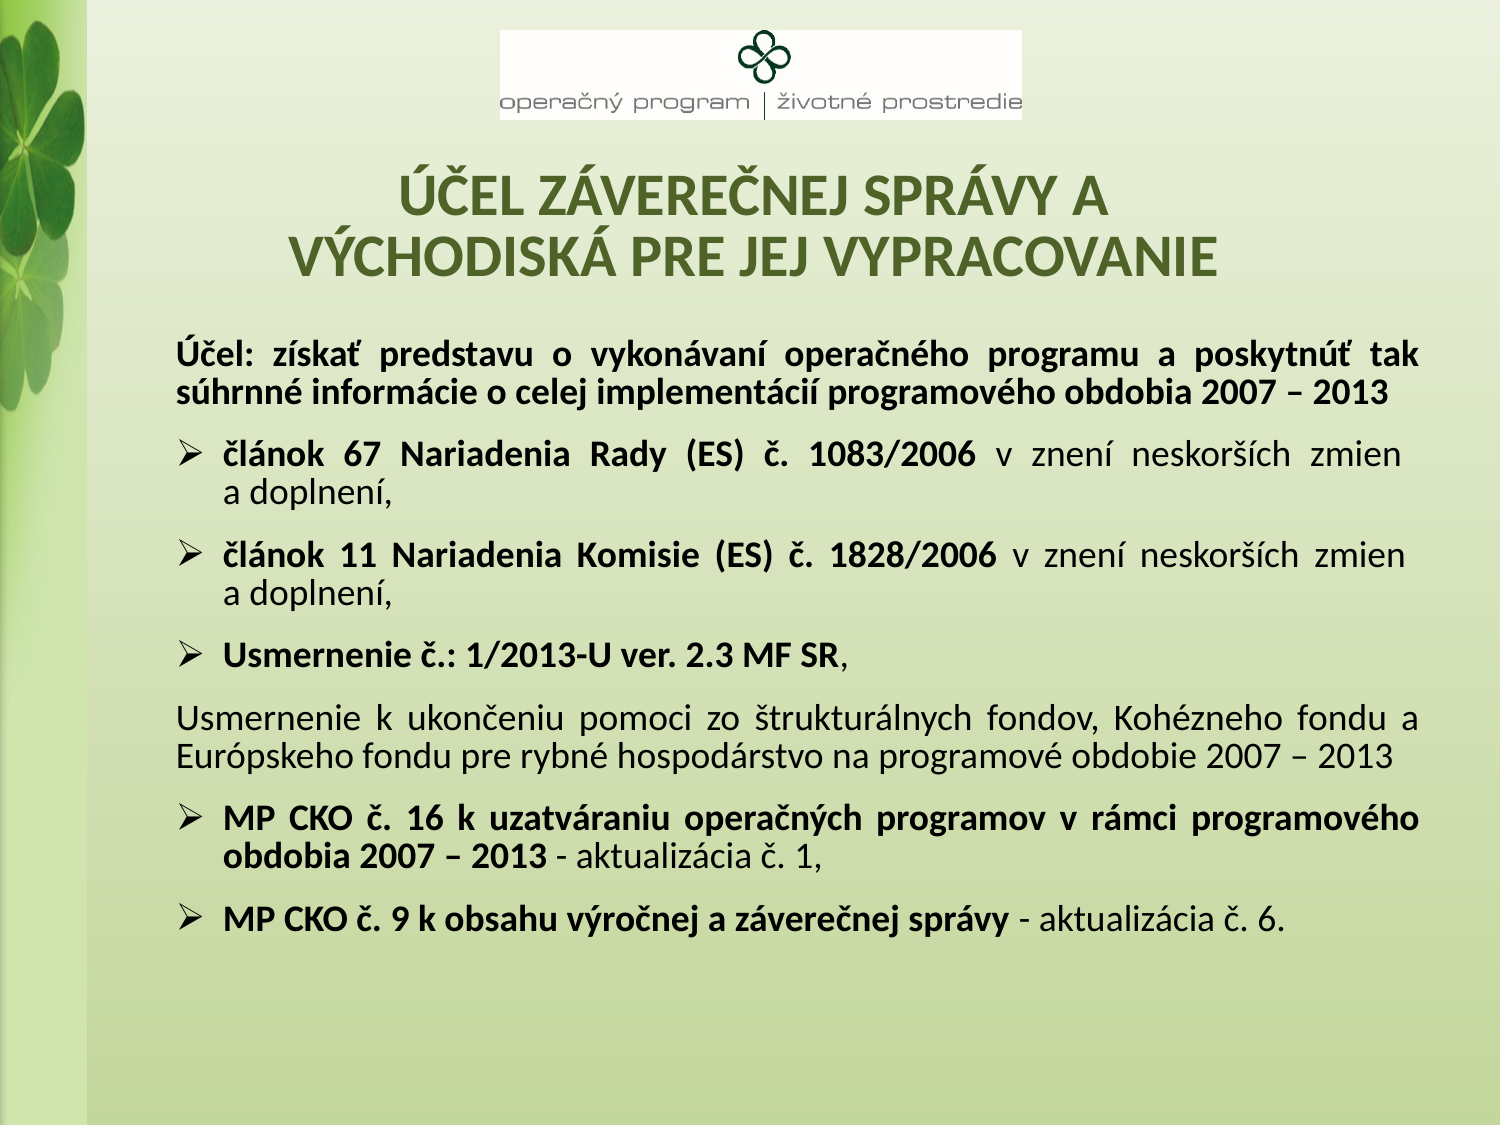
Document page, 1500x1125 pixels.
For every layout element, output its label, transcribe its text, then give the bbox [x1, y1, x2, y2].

picture [500, 30, 1022, 120]
list Účel: získať predstavu o vykonávaní operačného programu a poskytnúť tak súhrnné informácie o celej implementácií programového obdobia 2007 – 2013 článok 67 Nariadenia Rady (ES) č. 1083/2006 v znení neskorších zmien a doplnení, článok 11 Nariadenia Komisie (ES) č. 1828/2006 v znení neskorších zmien a doplnení, Usmernenie č.: 1/2013-U ver. 2.3 MF SR, Usmernenie k ukončeniu pomoci zo štrukturálnych fondov, Kohézneho fondu a Európskeho fondu pre rybné hospodárstvo na programové obdobie 2007 – 2013 MP CKO č. 16 k uzatváraniu operačných programov v rámci programového obdobia 2007 – 2013 - aktualizácia č. 1, MP CKO č. 9 k obsahu výročnej a záverečnej správy - aktualizácia č. 6. [85, 330, 1436, 1040]
picture [0, 0, 87, 1125]
title ÚčEL záverečnej správy A VÝCHODISKá pre JEJ vypracovanie [85, 137, 1436, 325]
